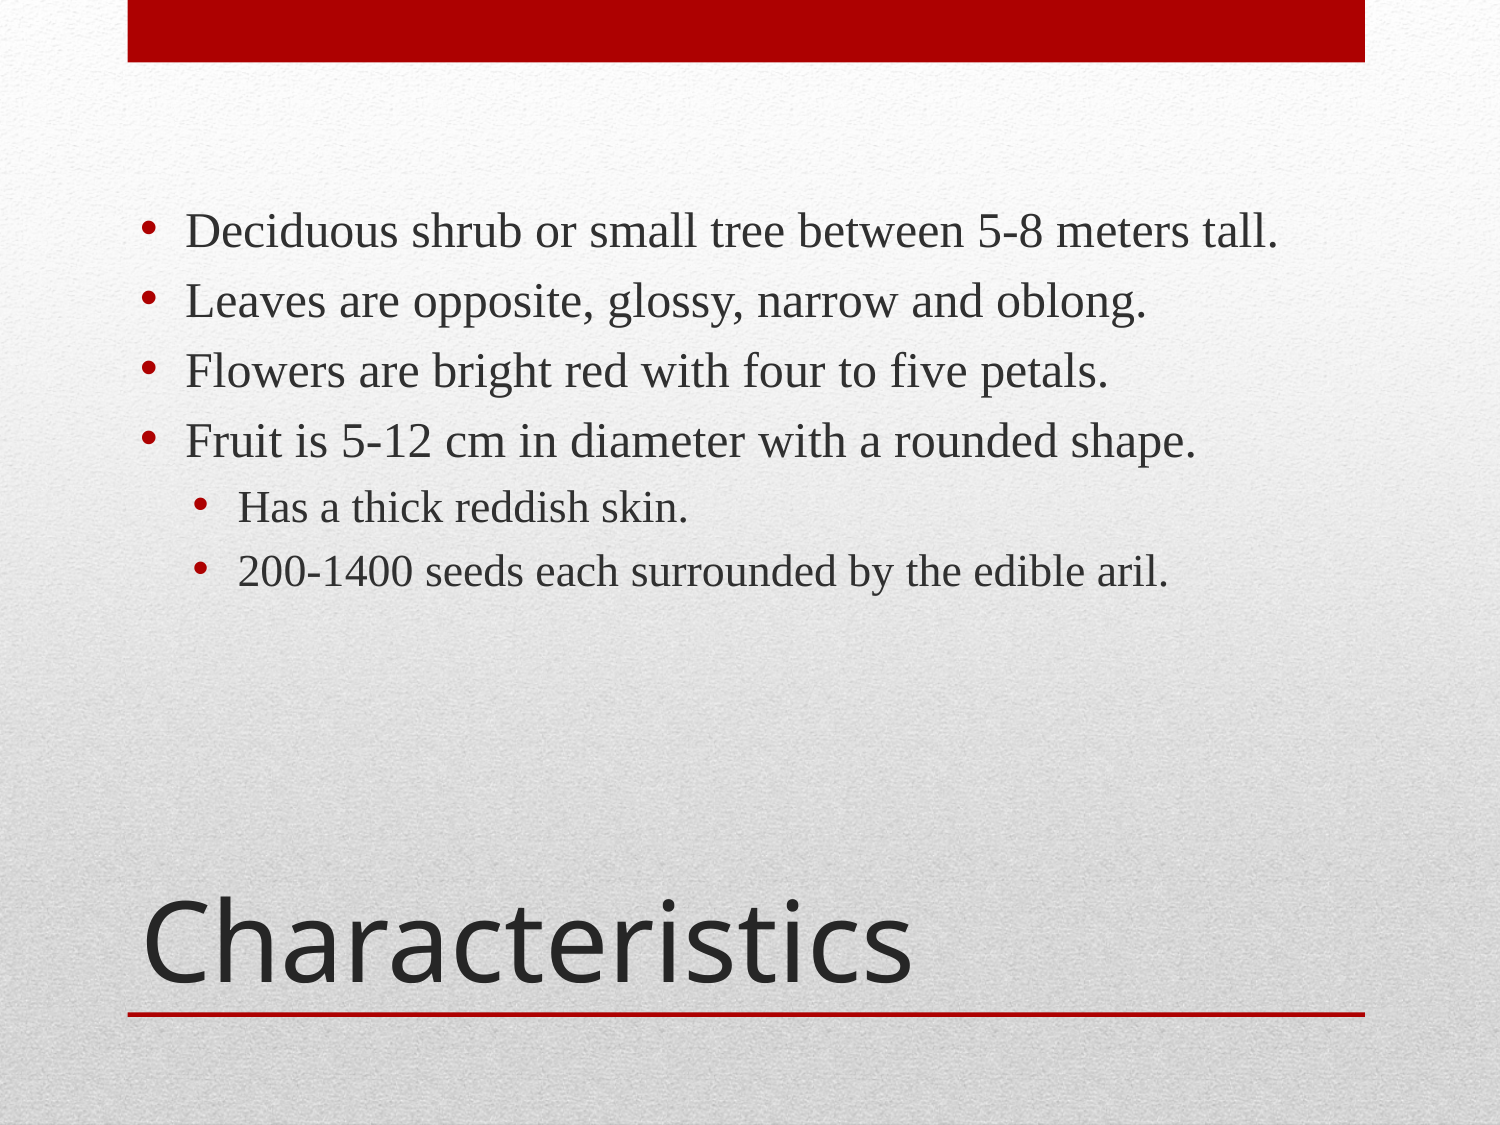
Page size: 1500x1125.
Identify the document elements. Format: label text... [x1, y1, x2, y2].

list Deciduous shrub or small tree between 5-8 meters tall. Leaves are opposite, glossy, narrow and oblong. Flowers are bright red with four to five petals. Fruit is 5-12 cm in diameter with a rounded shape. Has a thick reddish skin. 200-1400 seeds each surrounded by the edible aril. [125, 112, 1363, 750]
title Characteristics [125, 750, 1238, 1013]
